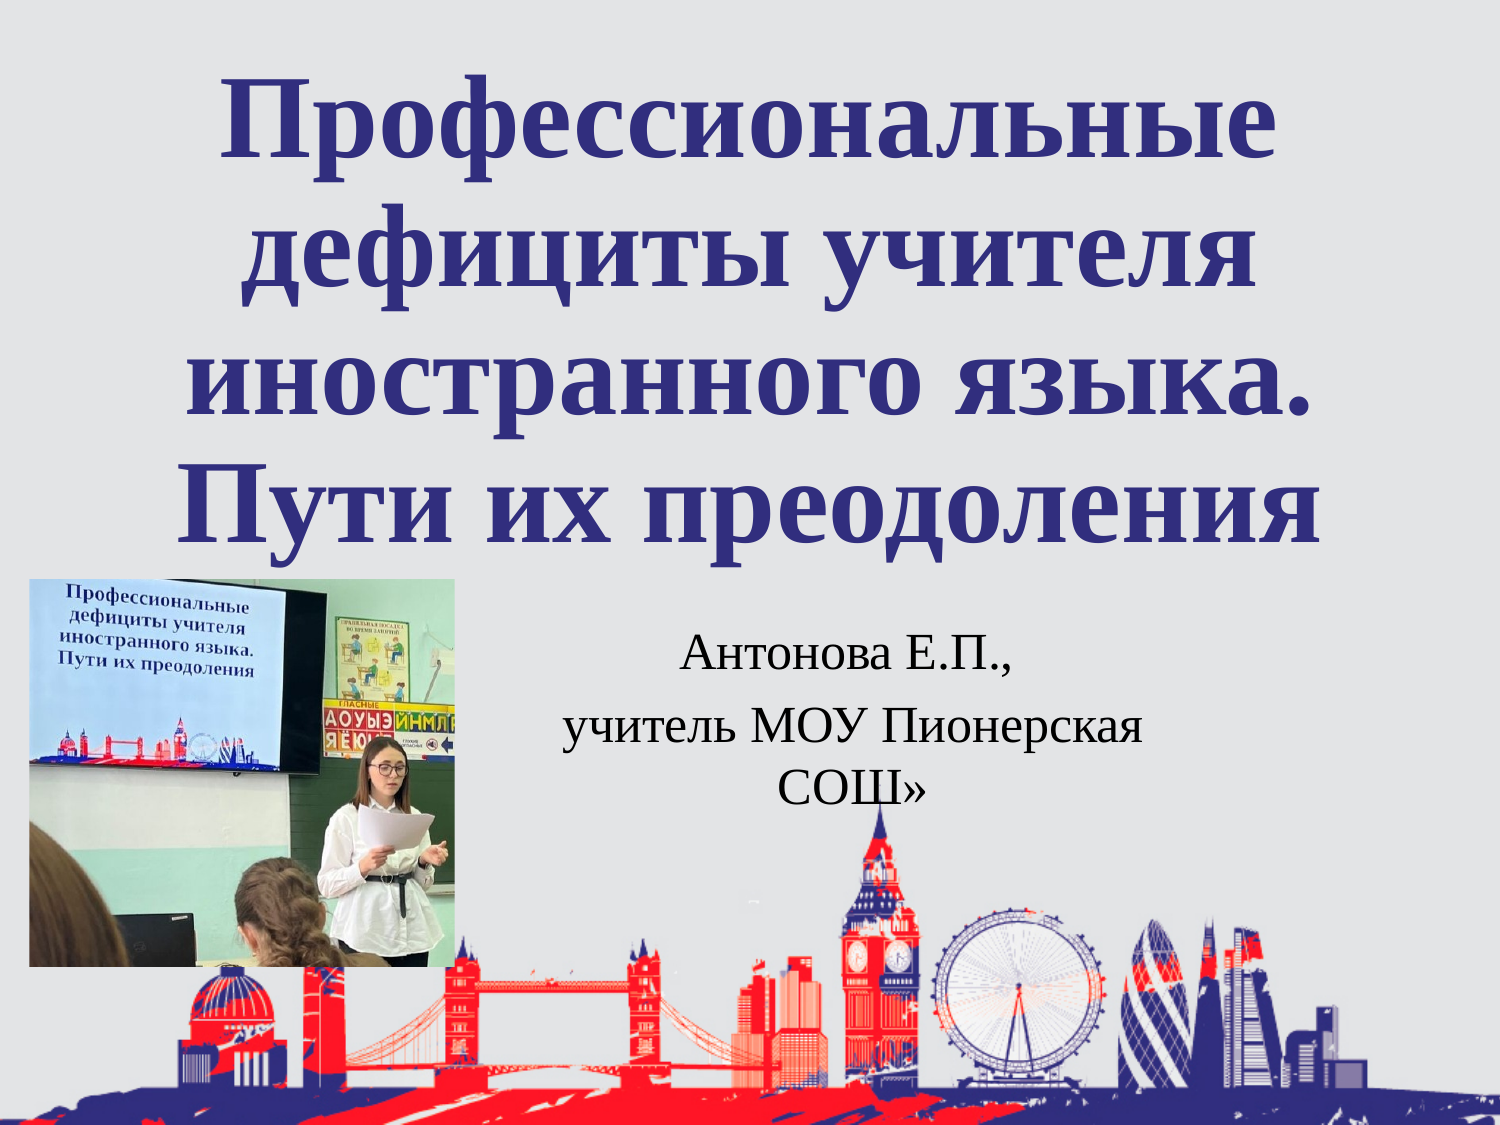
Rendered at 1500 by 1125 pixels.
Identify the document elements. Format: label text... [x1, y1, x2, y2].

title Профессиональные дефициты учителя иностранного языка. Пути их преодоления [112, 47, 1388, 576]
text_box Антонова Е.П., учитель МОУ Пионерская СОШ» [478, 609, 1229, 823]
picture [0, 0, 1500, 1125]
